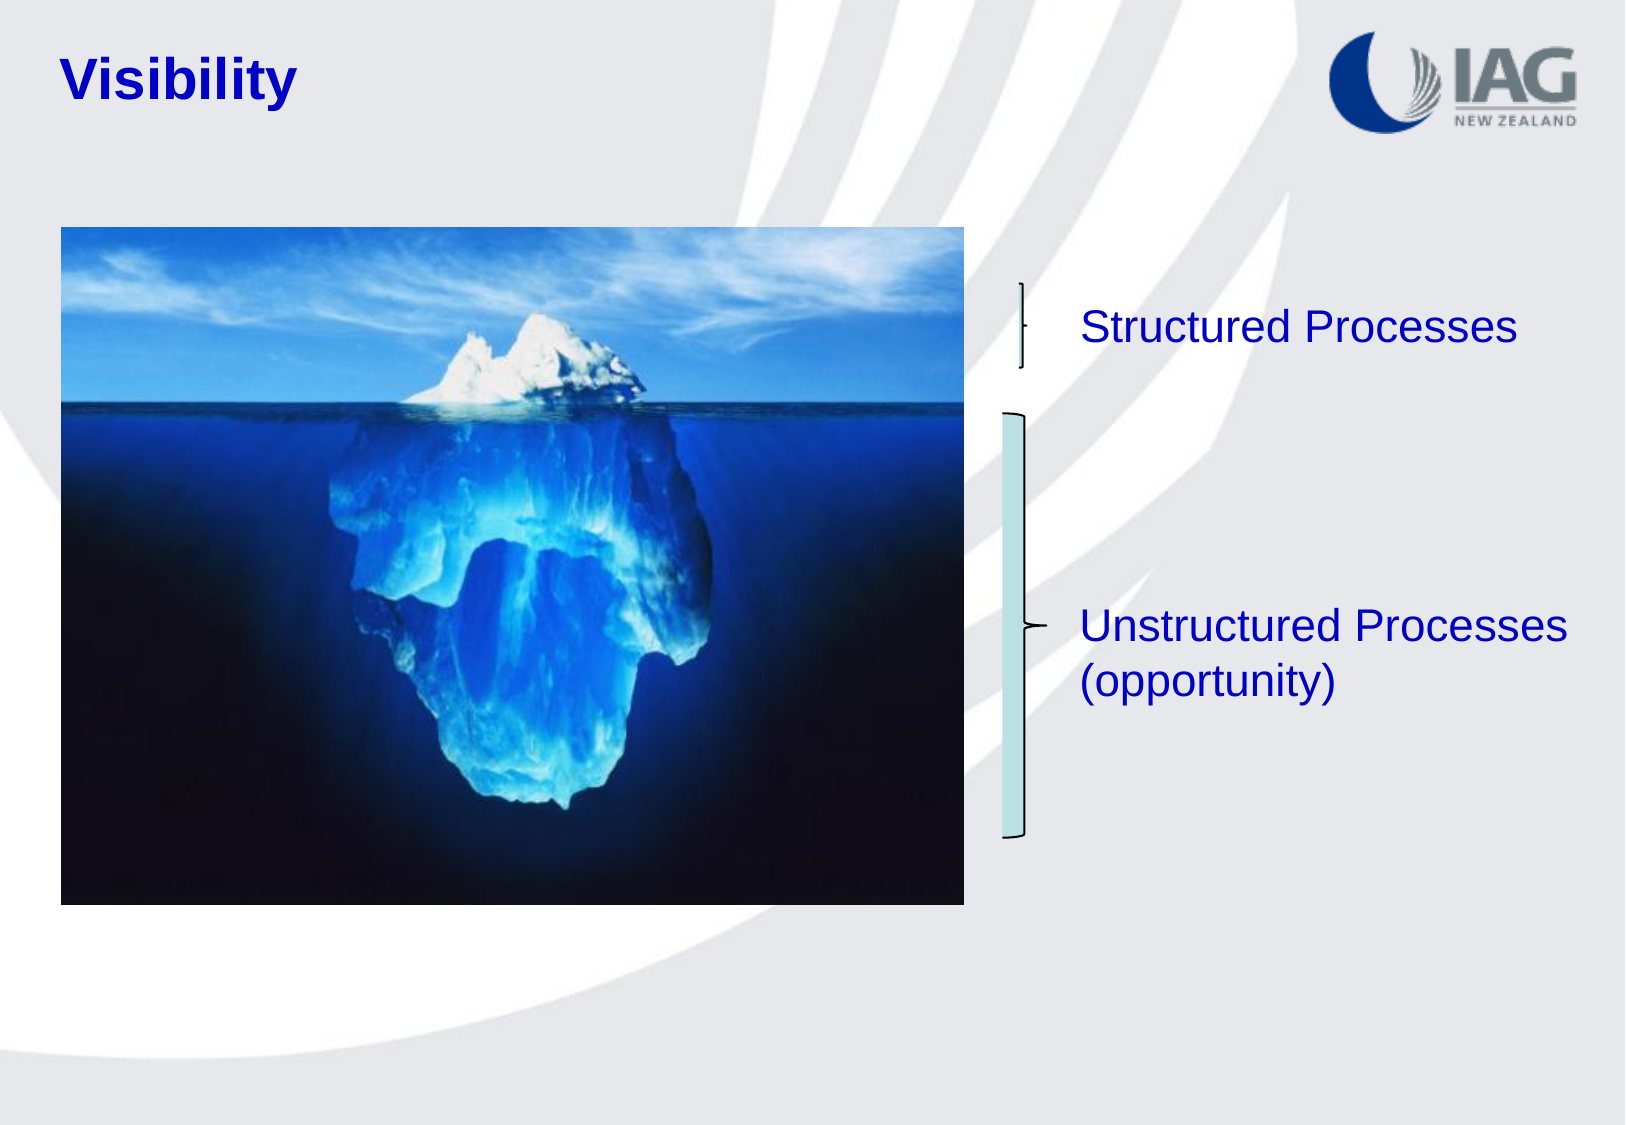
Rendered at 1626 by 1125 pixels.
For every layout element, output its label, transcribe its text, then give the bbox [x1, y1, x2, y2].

text_box [1018, 283, 1027, 368]
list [60, 227, 965, 905]
title Visibility [43, 41, 1112, 131]
text_box Unstructured Processes (opportunity) [1064, 588, 1584, 714]
text_box [1002, 413, 1047, 838]
picture [0, 0, 1625, 1125]
text_box Structured Processes [1065, 289, 1534, 359]
